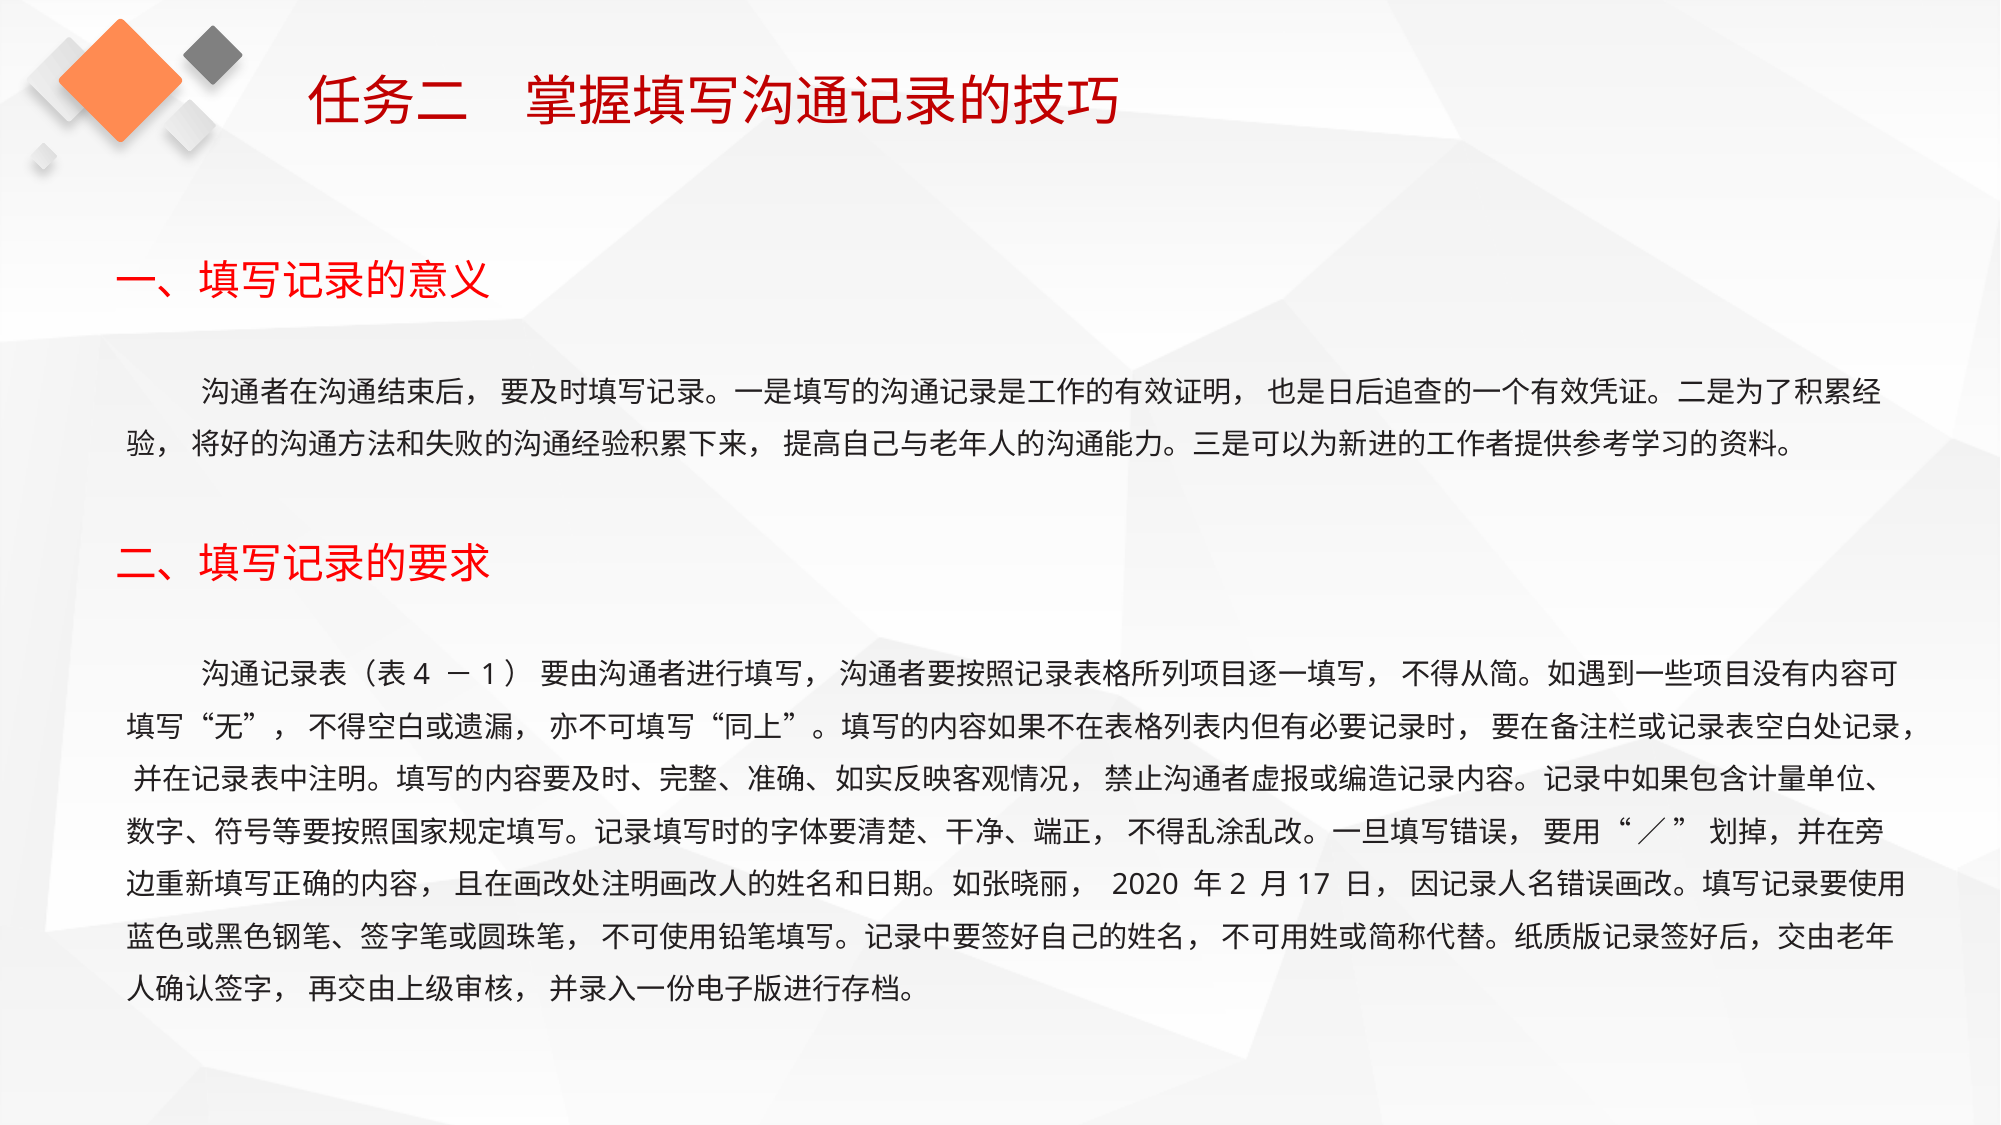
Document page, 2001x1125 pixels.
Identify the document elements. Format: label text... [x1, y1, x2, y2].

text_box 任务二 掌握填写沟通记录的技巧 [292, 58, 1380, 139]
picture [0, 0, 2000, 1125]
text_box 一、填写记录的意义 [100, 246, 1188, 311]
text_box 二、填写记录的要求 [100, 529, 1188, 594]
text_box 沟通记录表（表4 －1） 要由沟通者进行填写， 沟通者要按照记录表格所列项目逐一填写， 不得从简。如遇到一些项目没有内容可填写“无”， 不得空白或遗漏， 亦不可填写“同上”。填写的内容如果不在表格列表内但有必要记录时， 要在备注栏或记录表空白处记录， 并在记录表中注明。填写的内容要及时、完整、准确、如实反映客观情况， 禁止沟通者虚报或编造记录内容。记录中如果包含计量单位、数字、符号等要按照国家规定填写。记录填写时的字体要清楚、干净、端正， 不得乱涂乱改。一旦填写错误， 要用“ ／ ” 划掉，并在旁边重新填写正确的内容， 且在画改处注明画改人的姓名和日期。如张晓丽， 2020 年2 月17 日， 因记录人名错误画改。填写记录要使用蓝色或黑色钢笔、签字笔或圆珠笔， 不可使用铅笔填写。记录中要签好自己的姓名， 不可用姓或简称代替。纸质版记录签好后，交由老年人确认签字， 再交由上级审核， 并录入一份电子版进行存档。 [111, 630, 1926, 1013]
text_box 沟通者在沟通结束后， 要及时填写记录。一是填写的沟通记录是工作的有效证明， 也是日后追查的一个有效凭证。二是为了积累经验， 将好的沟通方法和失败的沟通经验积累下来， 提高自己与老年人的沟通能力。三是可以为新进的工作者提供参考学习的资料。 [111, 348, 1926, 468]
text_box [34, 33, 235, 166]
